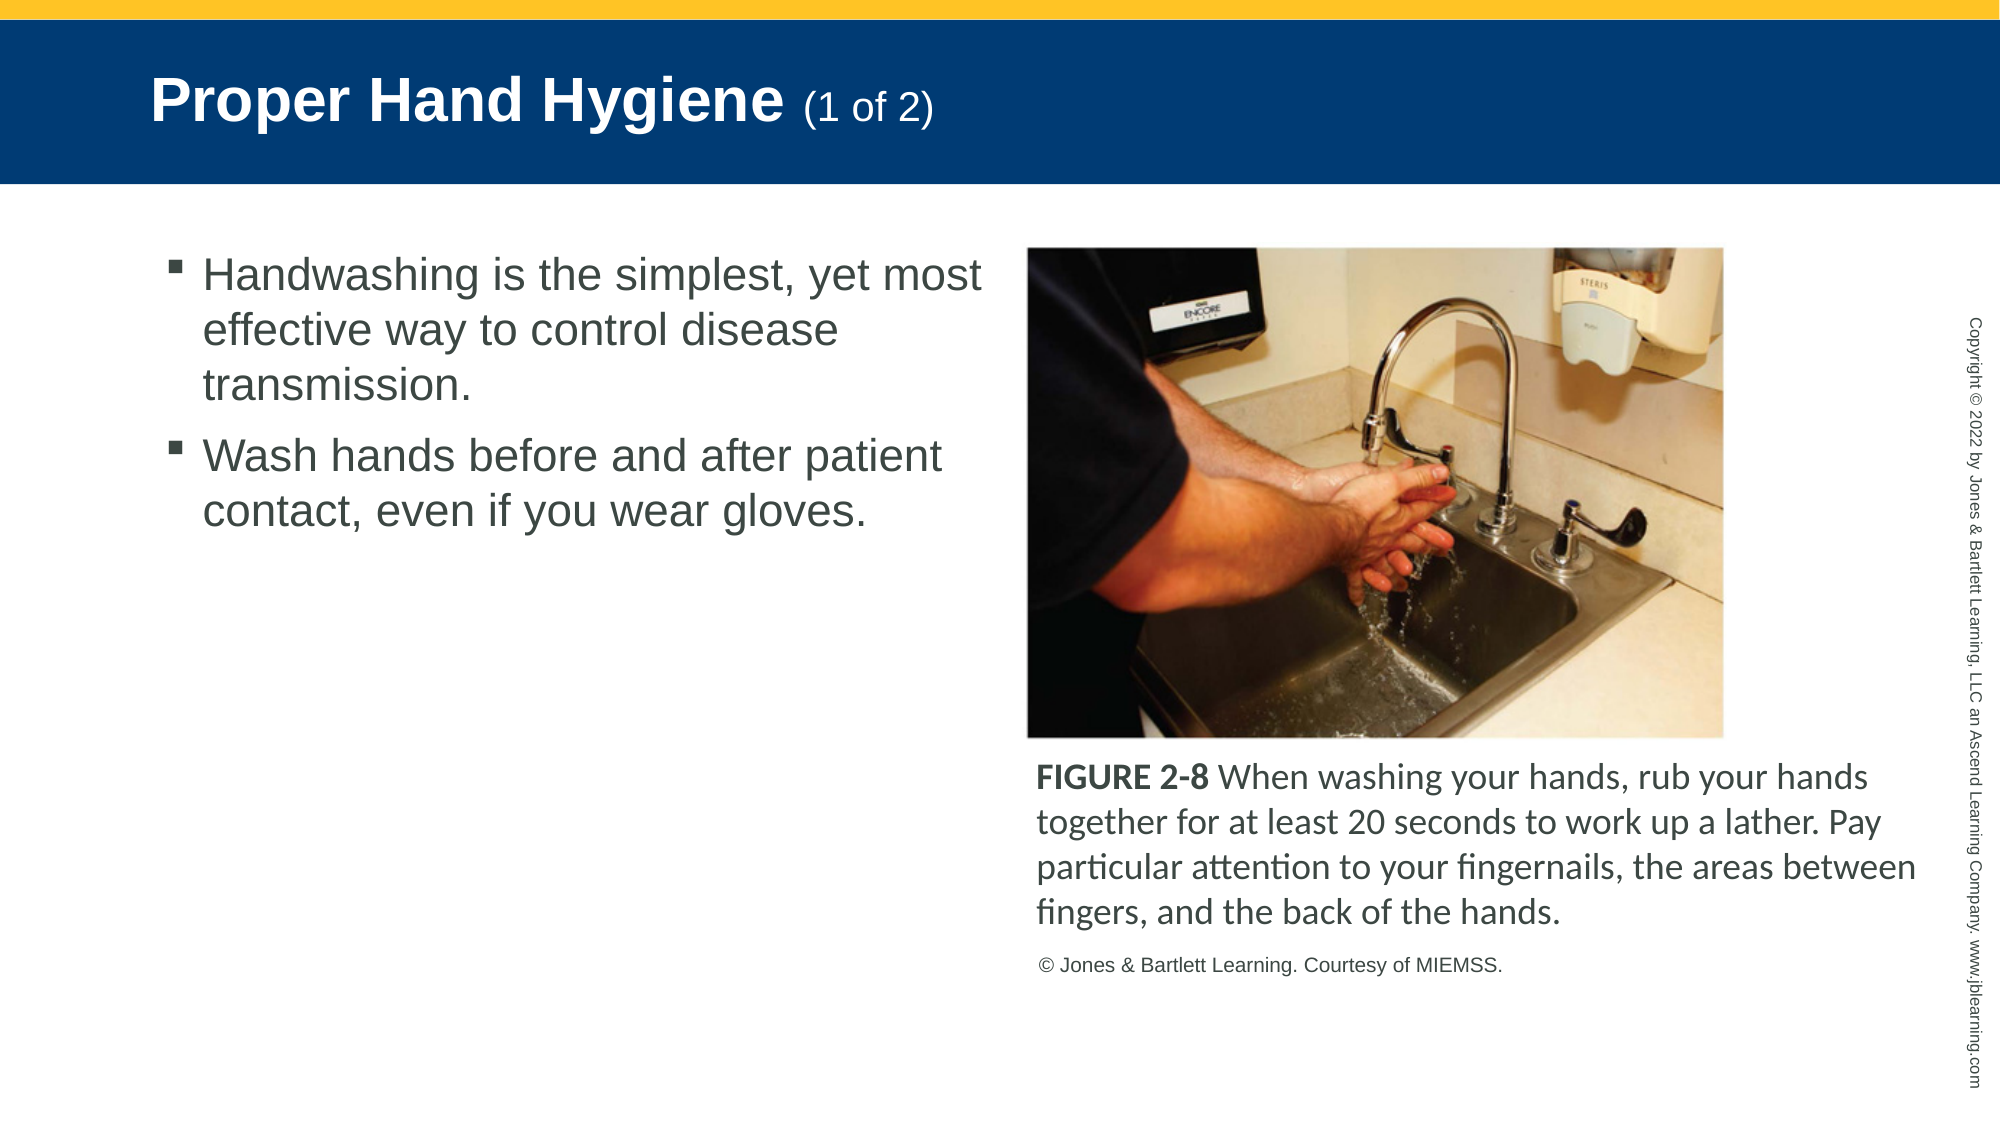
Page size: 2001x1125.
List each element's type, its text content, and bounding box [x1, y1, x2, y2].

picture [1021, 242, 1731, 745]
title Proper Hand Hygiene (1 of 2) [0, 19, 2000, 185]
text_box © Jones & Bartlett Learning. Courtesy of MIEMSS. [1024, 944, 1519, 985]
text_box FIGURE 2-8 When washing your hands, rub your hands together for at least 20 seconds to work up a lather. Pay particular attention to your fingernails, the areas between fingers, and the back of the hands. [1021, 744, 1947, 940]
list Handwashing is the simplest, yet most effective way to control disease transmission. Wash hands before and after patient contact, even if you wear gloves. [150, 237, 1017, 1025]
